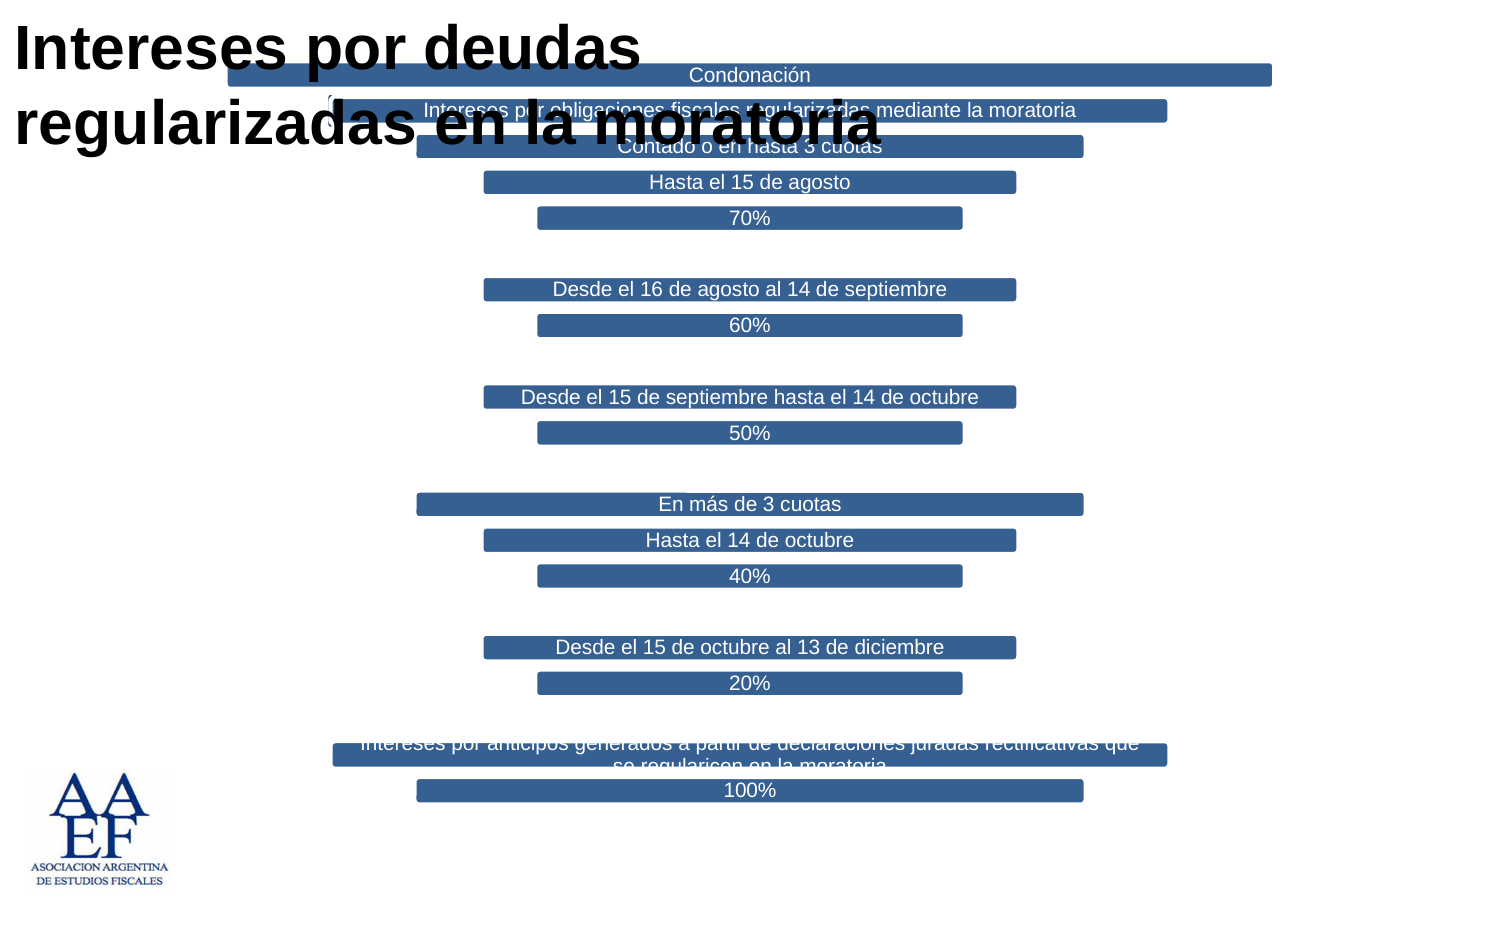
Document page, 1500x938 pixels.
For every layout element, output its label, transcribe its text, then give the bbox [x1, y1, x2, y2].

text_box Intereses por deudas regularizadas en la moratoria [0, 0, 1016, 165]
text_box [94, 61, 1406, 877]
picture [28, 768, 171, 895]
